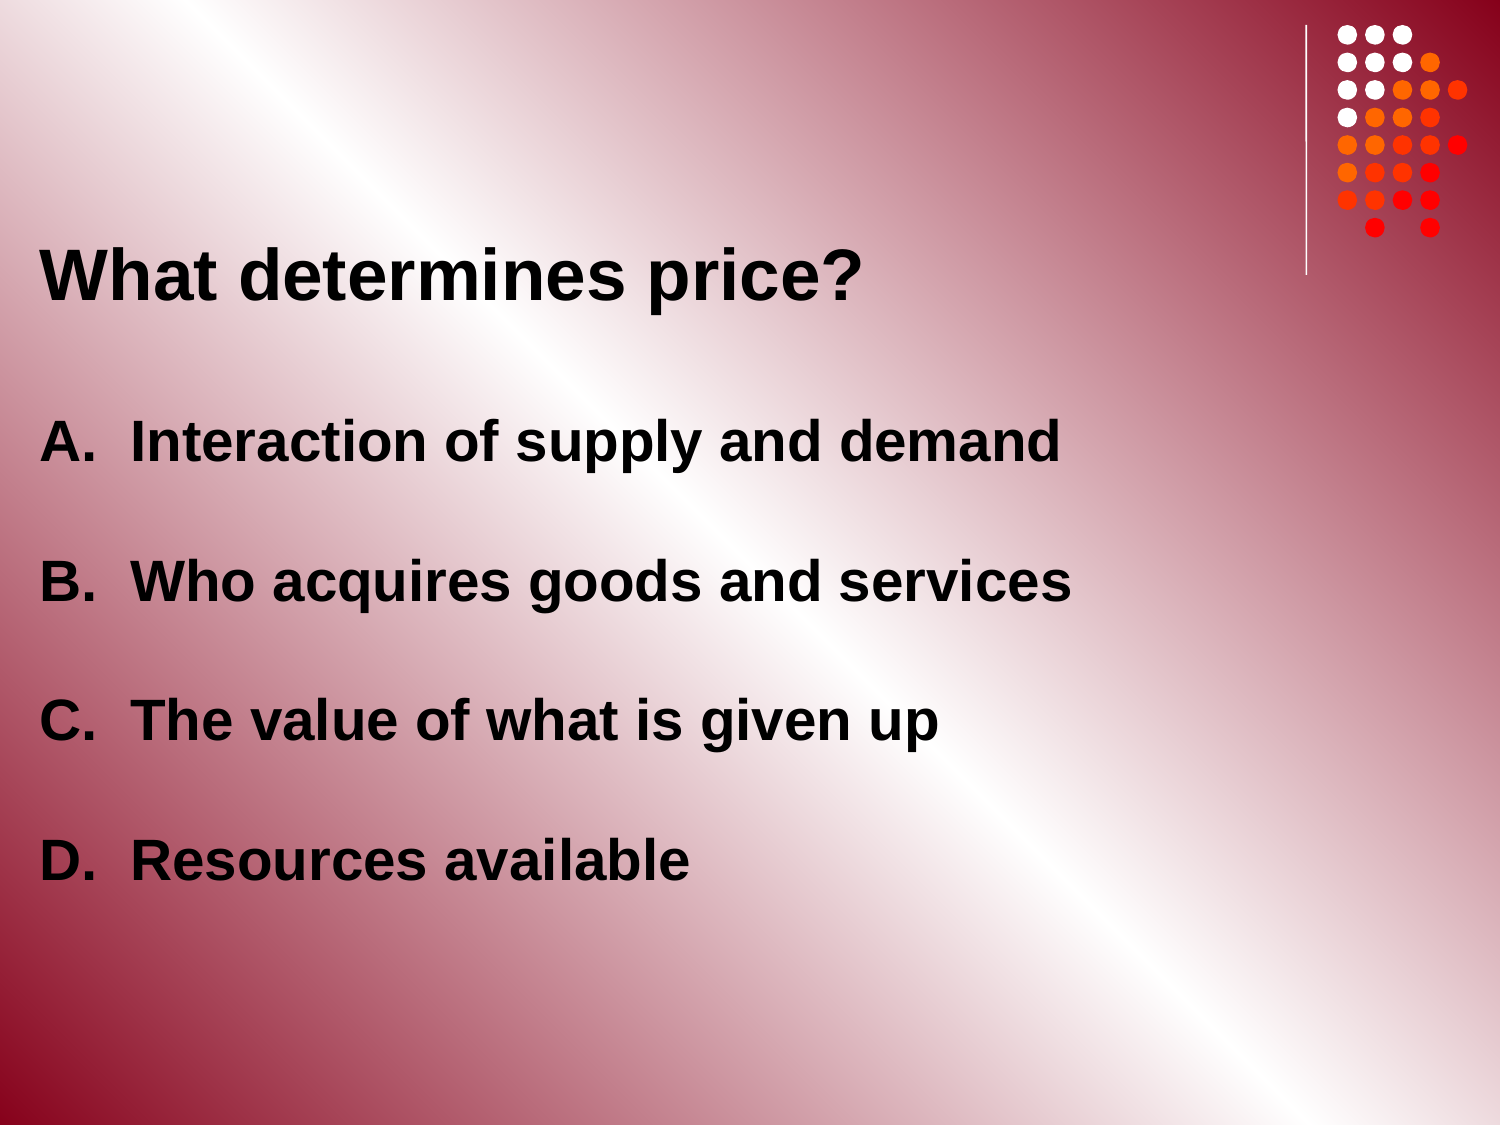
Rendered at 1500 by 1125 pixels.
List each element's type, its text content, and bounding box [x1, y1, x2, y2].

text_box What determines price? A. Interaction of supply and demand B. Who acquires goods and services C. The value of what is given up D. Resources available [24, 862, 1400, 1075]
